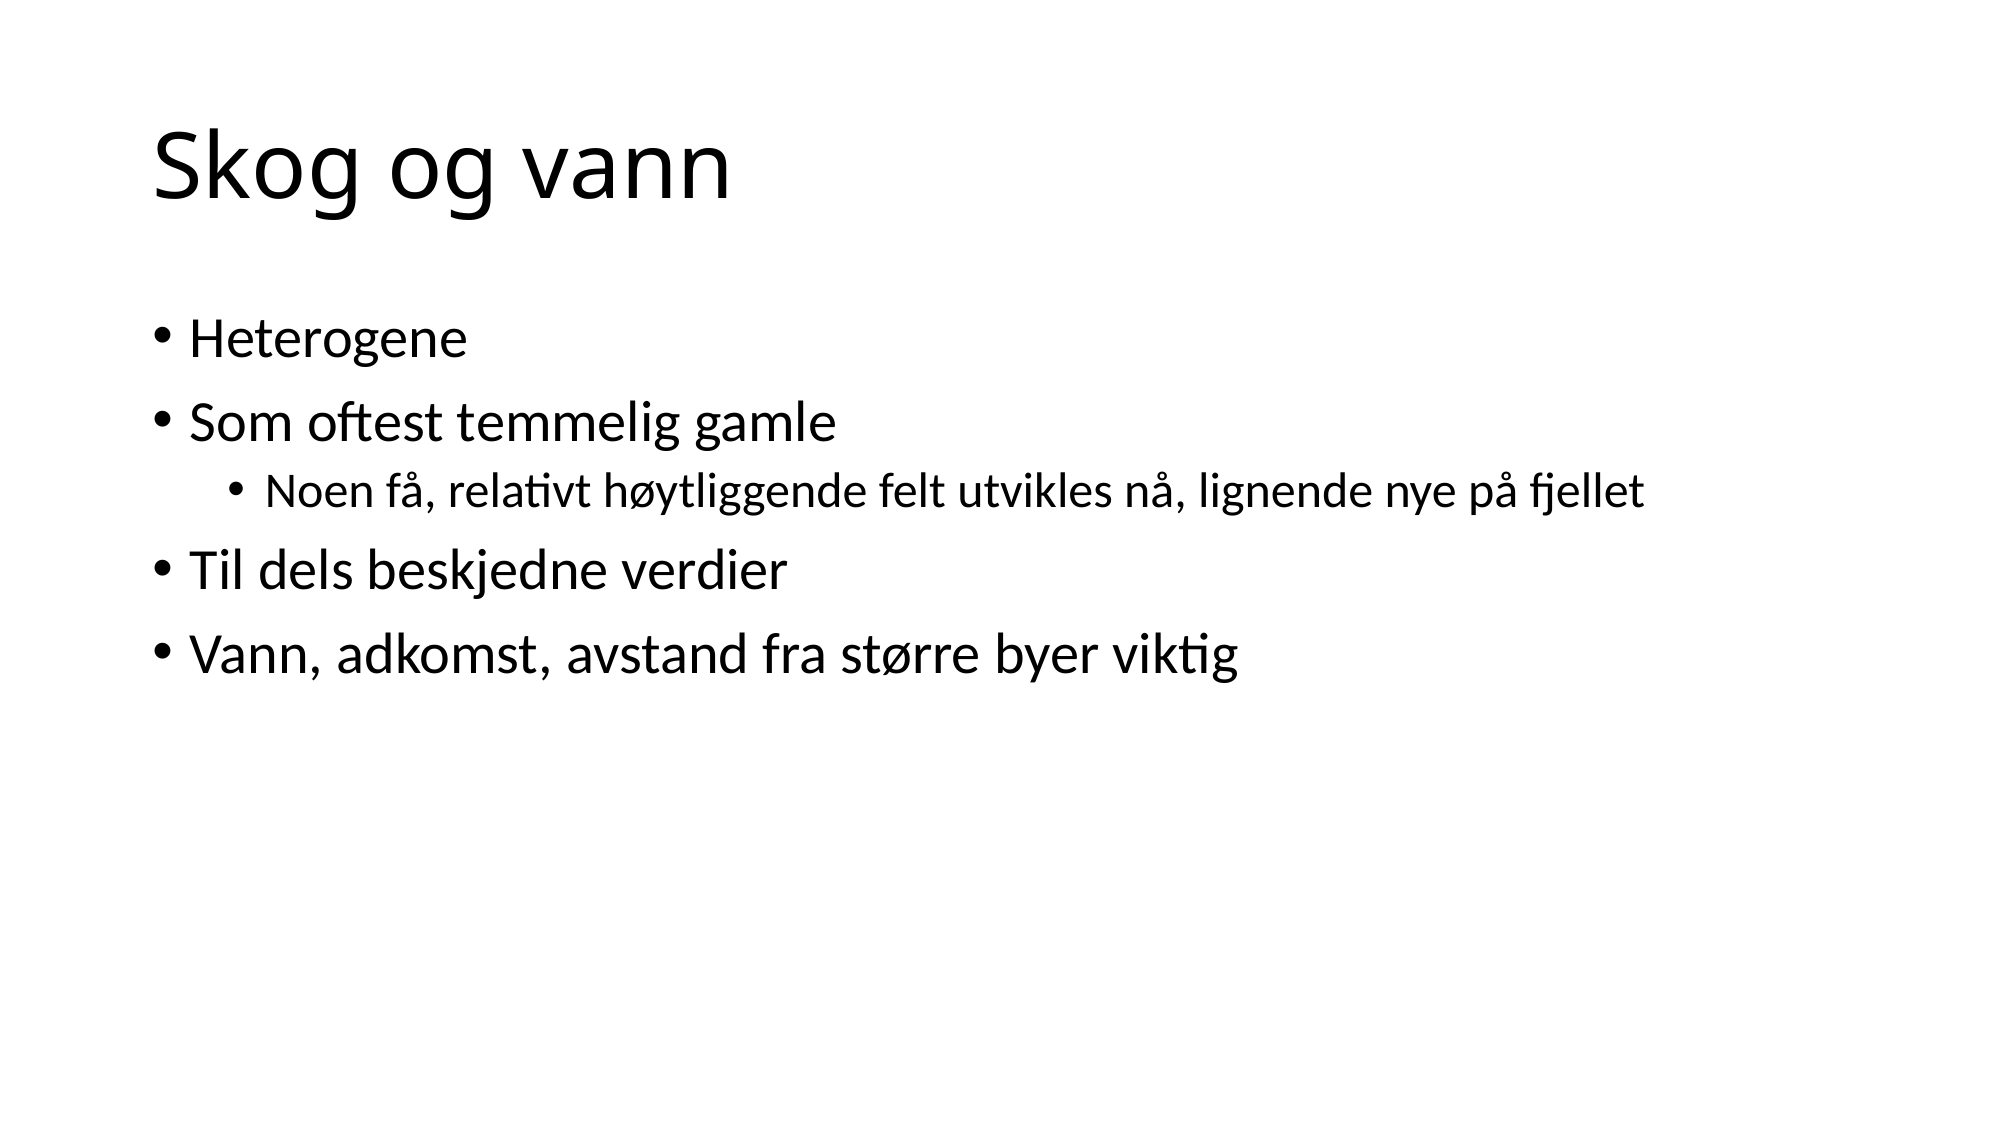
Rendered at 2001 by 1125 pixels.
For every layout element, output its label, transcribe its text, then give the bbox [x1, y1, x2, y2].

title Skog og vann [137, 59, 1863, 278]
list Heterogene Som oftest temmelig gamle Noen få, relativt høytliggende felt utvikles nå, lignende nye på fjellet Til dels beskjedne verdier Vann, adkomst, avstand fra større byer viktig [137, 299, 1863, 1014]
